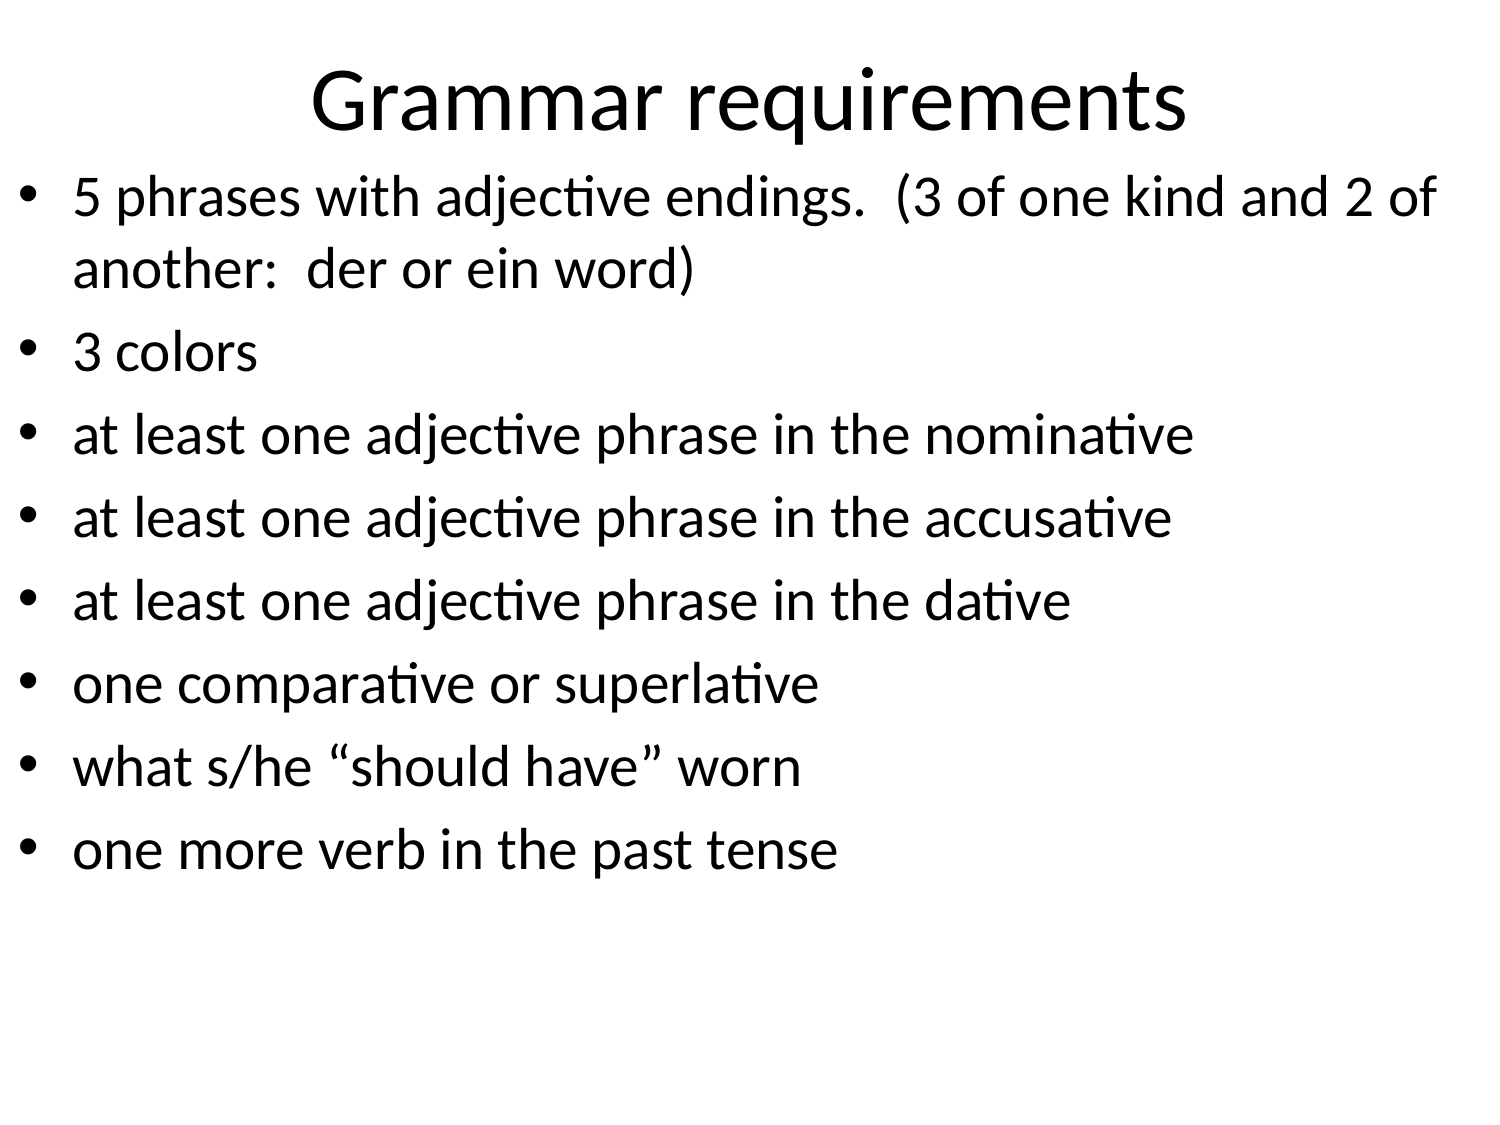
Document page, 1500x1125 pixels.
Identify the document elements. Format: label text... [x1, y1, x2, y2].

list 5 phrases with adjective endings. (3 of one kind and 2 of another: der or ein word) 3 colors at least one adjective phrase in the nominative at least one adjective phrase in the accusative at least one adjective phrase in the dative one comparative or superlative what s/he “should have” worn one more verb in the past tense [2, 149, 1500, 893]
title Grammar requirements [75, 0, 1425, 149]
